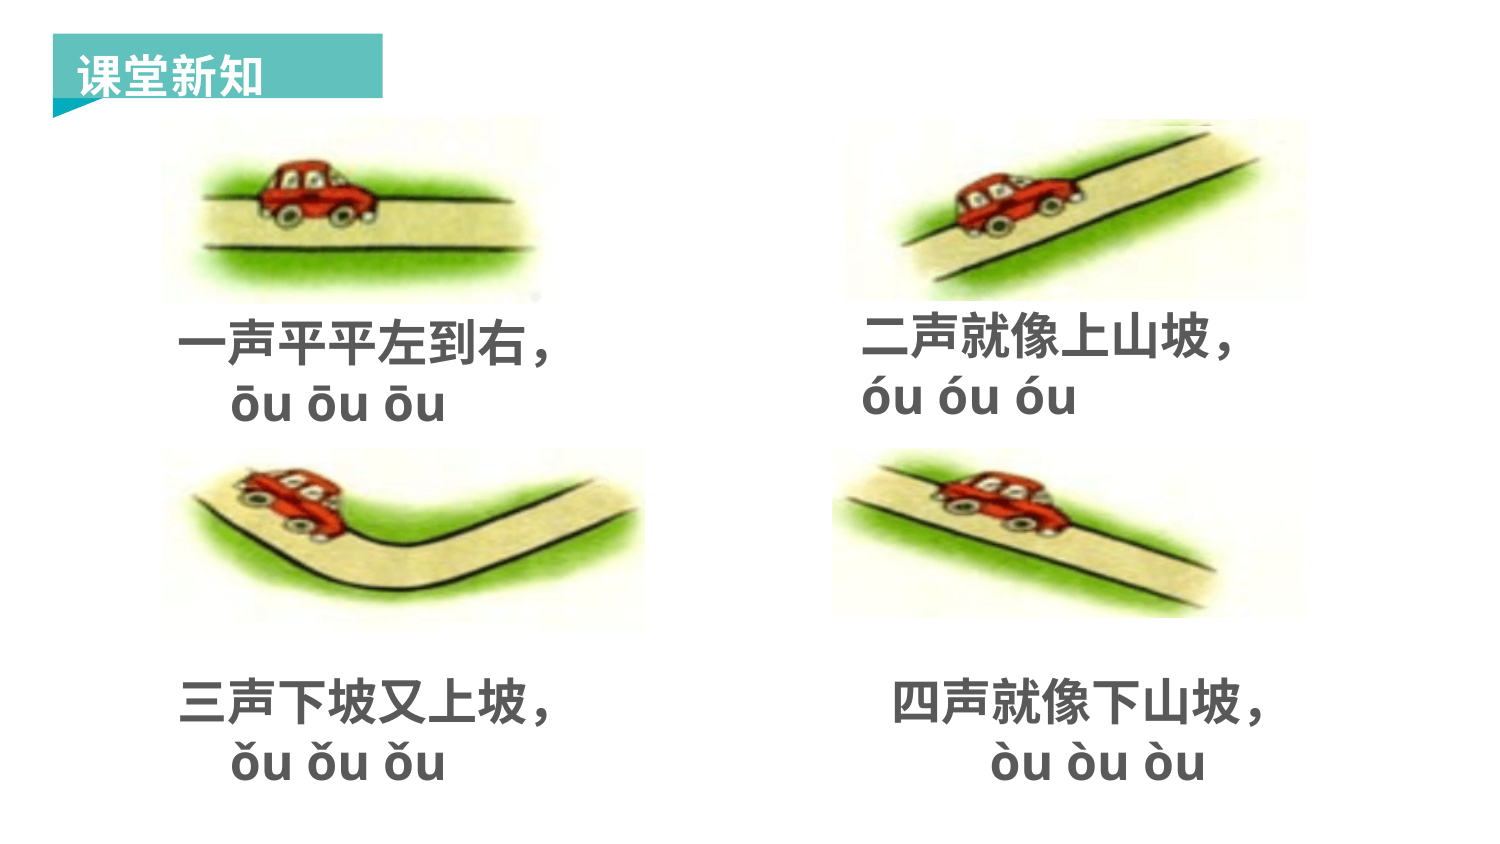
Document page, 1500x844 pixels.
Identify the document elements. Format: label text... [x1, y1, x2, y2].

text_box 三声下坡又上坡， ǒu ǒu ǒu [162, 663, 735, 798]
picture [845, 119, 1307, 301]
picture [162, 448, 645, 632]
picture [162, 116, 565, 304]
text_box 二声就像上山坡， óu óu óu [846, 297, 1418, 433]
picture [832, 448, 1307, 618]
list 课堂新知 [61, 46, 383, 94]
text_box 一声平平左到右， ōu ōu ōu [162, 304, 565, 439]
text_box 四声就像下山坡， òu òu òu [805, 663, 1378, 798]
